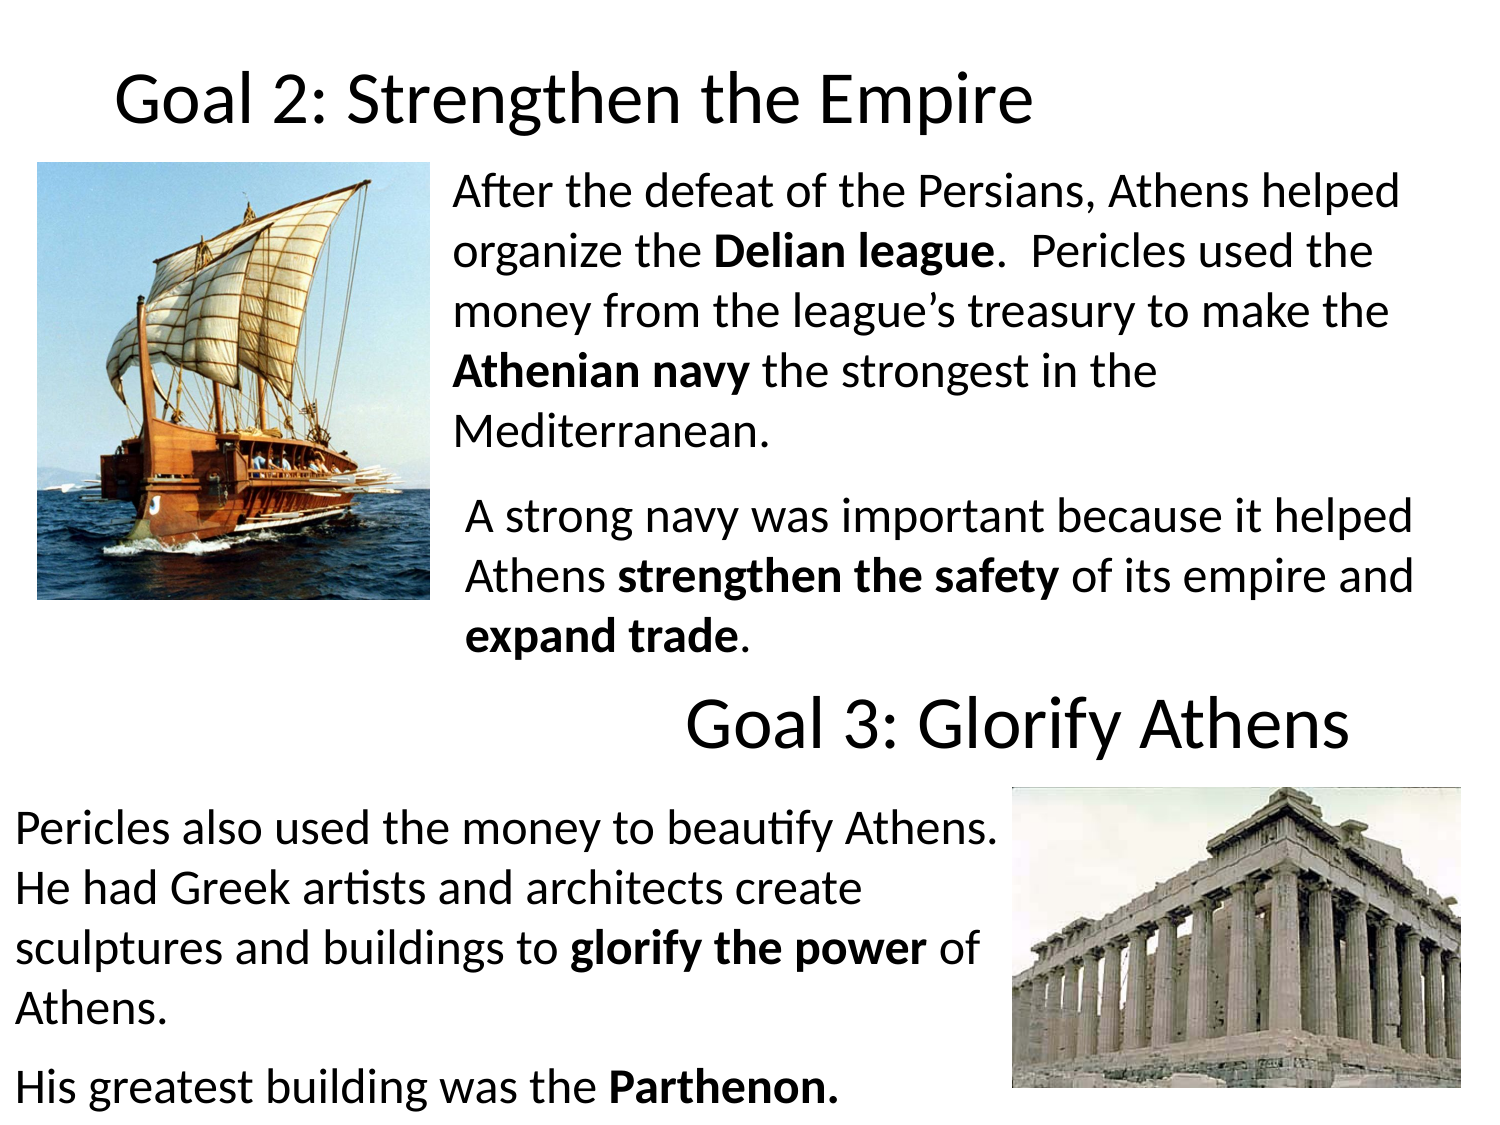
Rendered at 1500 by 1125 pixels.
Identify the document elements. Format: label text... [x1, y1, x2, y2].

text_box Pericles also used the money to beautify Athens. He had Greek artists and architects create sculptures and buildings to glorify the power of Athens. His greatest building was the Parthenon. [0, 786, 1075, 1122]
picture [1012, 787, 1461, 1088]
picture [37, 162, 430, 601]
text_box After the defeat of the Persians, Athens helped organize the Delian league. Pericles used the money from the league’s treasury to make the Athenian navy the strongest in the Mediterranean. [437, 149, 1463, 465]
text_box Goal 3: Glorify Athens [574, 624, 1463, 788]
title Goal 2: Strengthen the Empire [0, 0, 1150, 188]
text_box A strong navy was important because it helped Athens strengthen the safety of its empire and expand trade. [450, 474, 1450, 670]
